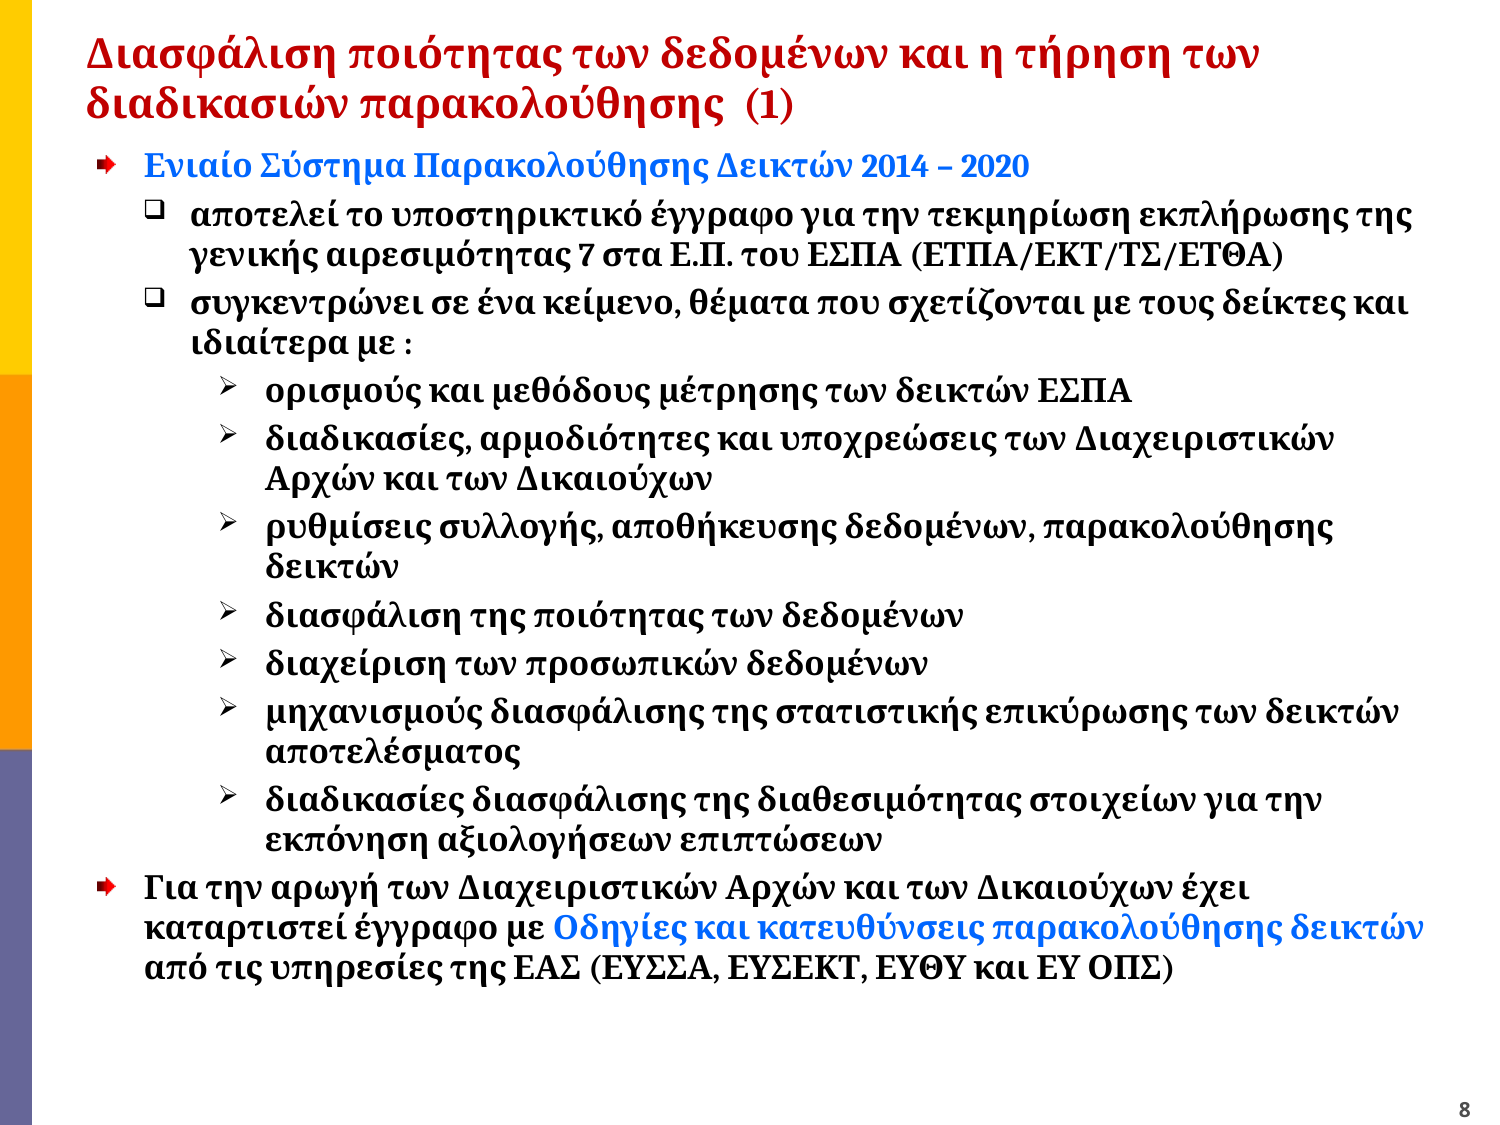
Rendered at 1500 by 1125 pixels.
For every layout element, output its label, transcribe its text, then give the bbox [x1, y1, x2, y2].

text_box 8 [1411, 1089, 1500, 1125]
text_box Ενιαίο Σύστημα Παρακολούθησης Δεικτών 2014 – 2020 αποτελεί το υποστηρικτικό έγγραφο για την τεκμηρίωση εκπλήρωσης της γενικής αιρεσιμότητας 7 στα Ε.Π. του ΕΣΠΑ (ΕΤΠΑ/ΕΚΤ/ΤΣ/ΕΤΘΑ) συγκεντρώνει σε ένα κείμενο, θέματα που σχετίζονται με τους δείκτες και ιδιαίτερα με : ορισμούς και μεθόδους μέτρησης των δεικτών ΕΣΠΑ διαδικασίες, αρμοδιότητες και υποχρεώσεις των Διαχειριστικών Αρχών και των Δικαιούχων ρυθμίσεις συλλογής, αποθήκευσης δεδομένων, παρακολούθησης δεικτών διασφάλιση της ποιότητας των δεδομένων διαχείριση των προσωπικών δεδομένων μηχανισμούς διασφάλισης της στατιστικής επικύρωσης των δεικτών αποτελέσματος διαδικασίες διασφάλισης της διαθεσιμότητας στοιχείων για την εκπόνηση αξιολογήσεων επιπτώσεων Για την αρωγή των Διαχειριστικών Αρχών και των Δικαιούχων έχει καταρτιστεί έγγραφο με Οδηγίες και κατευθύνσεις παρακολούθησης δεικτών από τις υπηρεσίες της ΕΑΣ (ΕΥΣΣΑ, ΕΥΣΕΚΤ, ΕΥΘΥ και ΕΥ ΟΠΣ) [53, 137, 1459, 1059]
picture [97, 155, 116, 174]
text_box Διασφάλιση ποιότητας των δεδομένων και η τήρηση των διαδικασιών παρακολούθησης (1) [70, 19, 1500, 134]
picture [97, 877, 116, 896]
picture [0, 0, 32, 1125]
